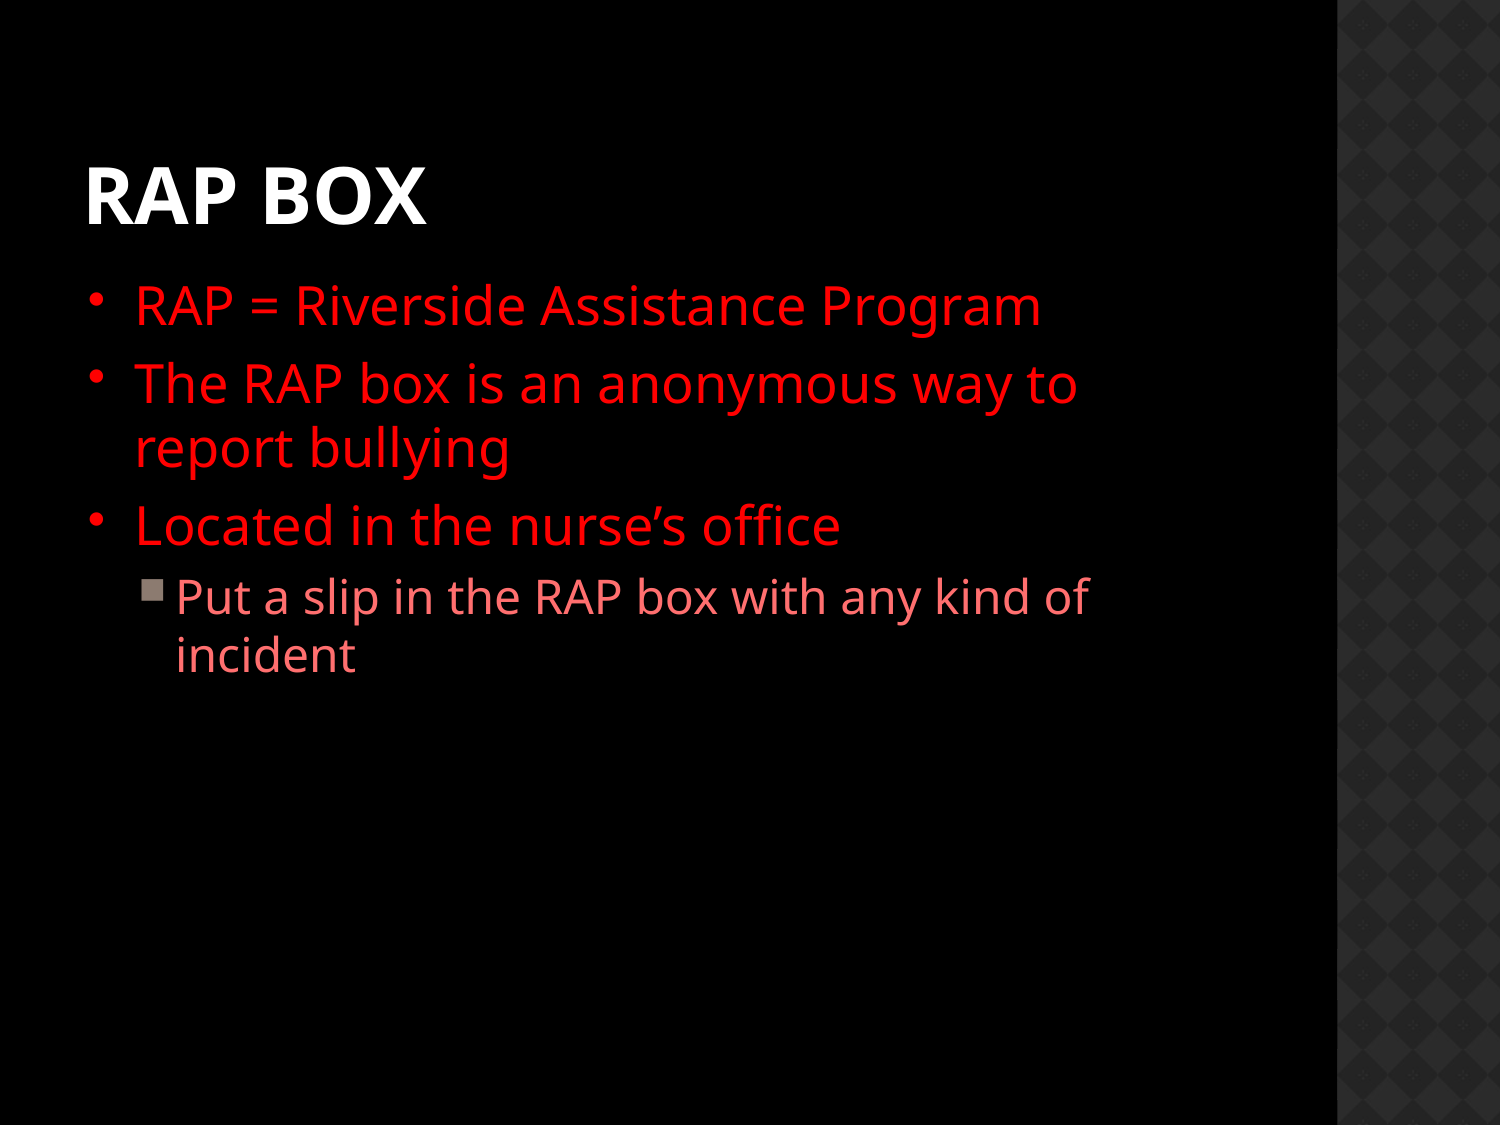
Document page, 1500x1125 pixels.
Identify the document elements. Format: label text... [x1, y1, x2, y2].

title RAP Box [75, 52, 1263, 240]
picture [1337, 0, 1500, 1125]
list RAP = Riverside Assistance Program The RAP box is an anonymous way to report bullying Located in the nurse’s office Put a slip in the RAP box with any kind of incident [75, 264, 1263, 1059]
